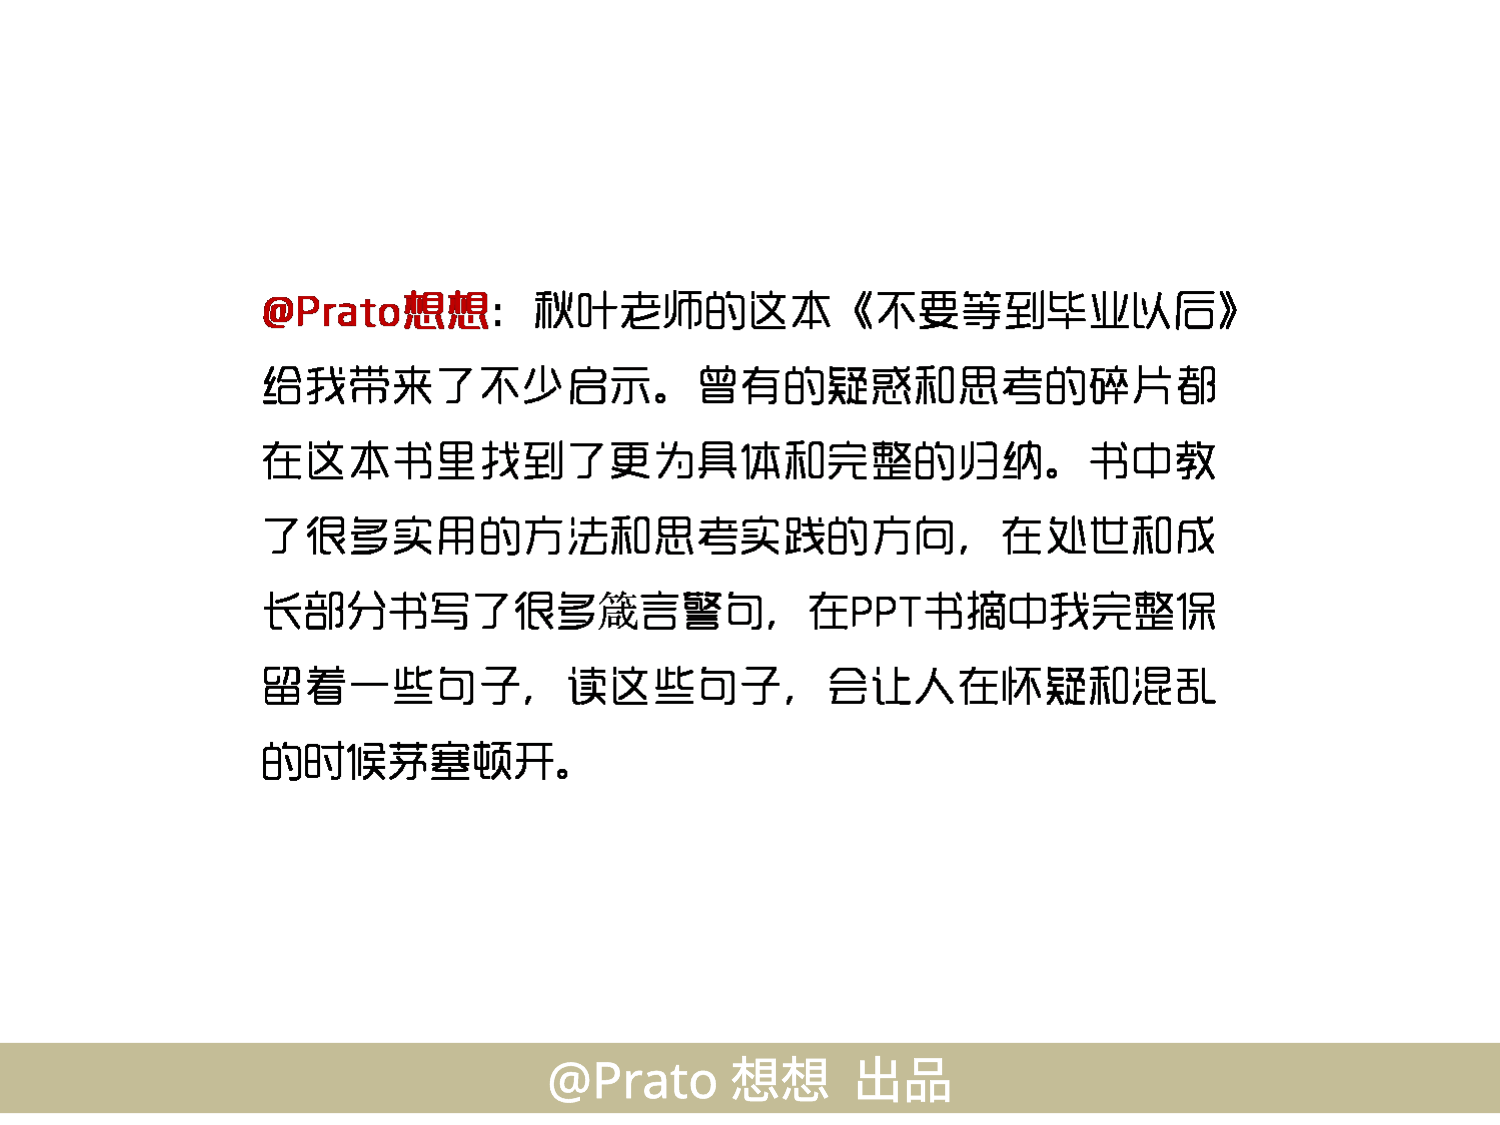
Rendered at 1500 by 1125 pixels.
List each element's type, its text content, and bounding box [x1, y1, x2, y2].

text_box @Prato想想 出品 [0, 1041, 1500, 1115]
picture [234, 257, 1282, 805]
